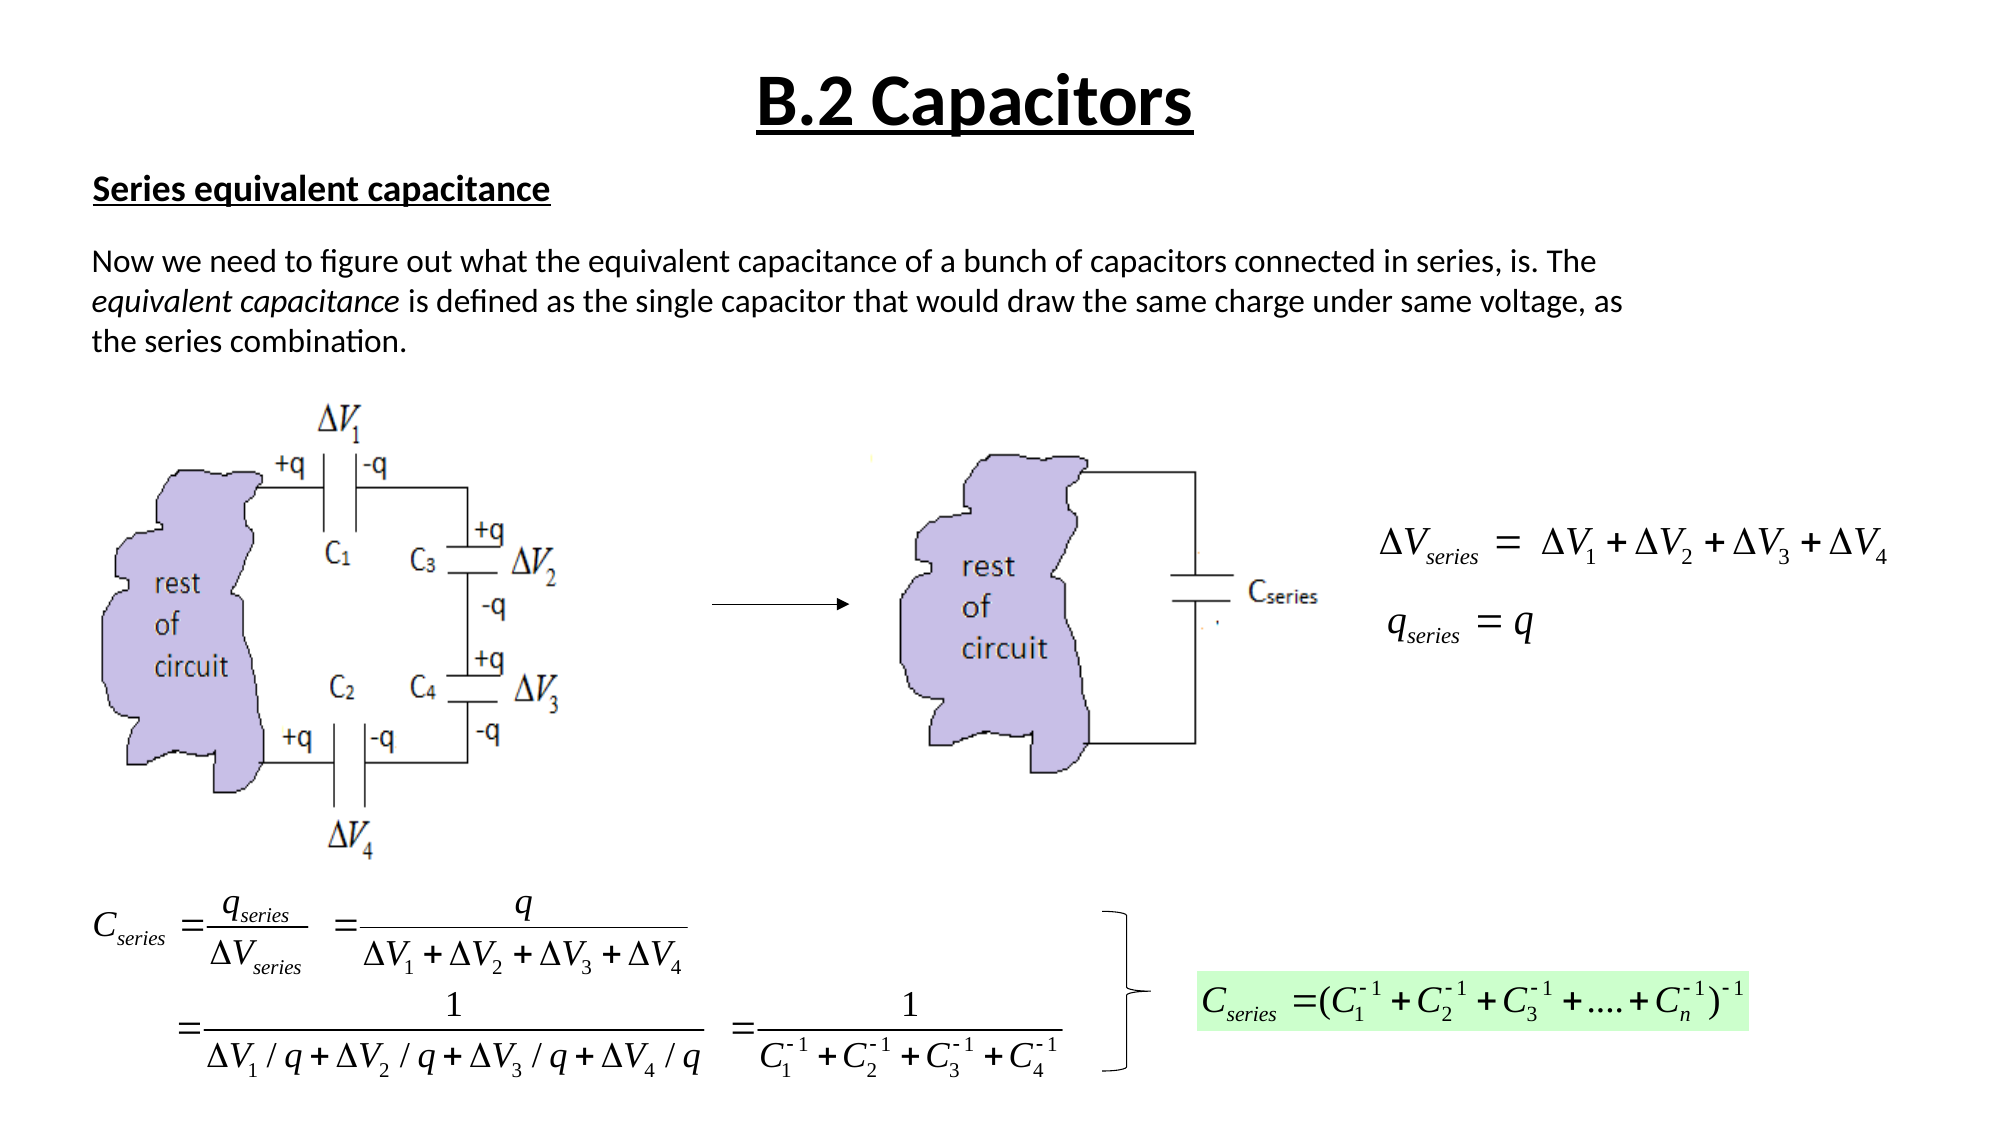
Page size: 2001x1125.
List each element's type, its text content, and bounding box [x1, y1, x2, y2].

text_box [1534, 514, 1894, 574]
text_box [1372, 514, 1521, 574]
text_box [87, 878, 315, 982]
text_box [169, 981, 713, 1085]
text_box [723, 981, 1070, 1085]
text_box Now we need to figure out what the equivalent capacitance of a bunch of capacitors connected in series, is. The equivalent capacitance is defined as the single capacitor that would draw the same charge under same voltage, as the series combination. [76, 231, 1652, 367]
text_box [1196, 971, 1750, 1031]
text_box B.2 Capacitors [741, 53, 1213, 152]
text_box [1102, 910, 1151, 1072]
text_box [1381, 593, 1503, 653]
text_box Series equivalent capacitance [78, 156, 567, 216]
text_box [46, 367, 781, 879]
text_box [1507, 603, 1541, 654]
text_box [326, 878, 696, 981]
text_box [864, 439, 1373, 786]
